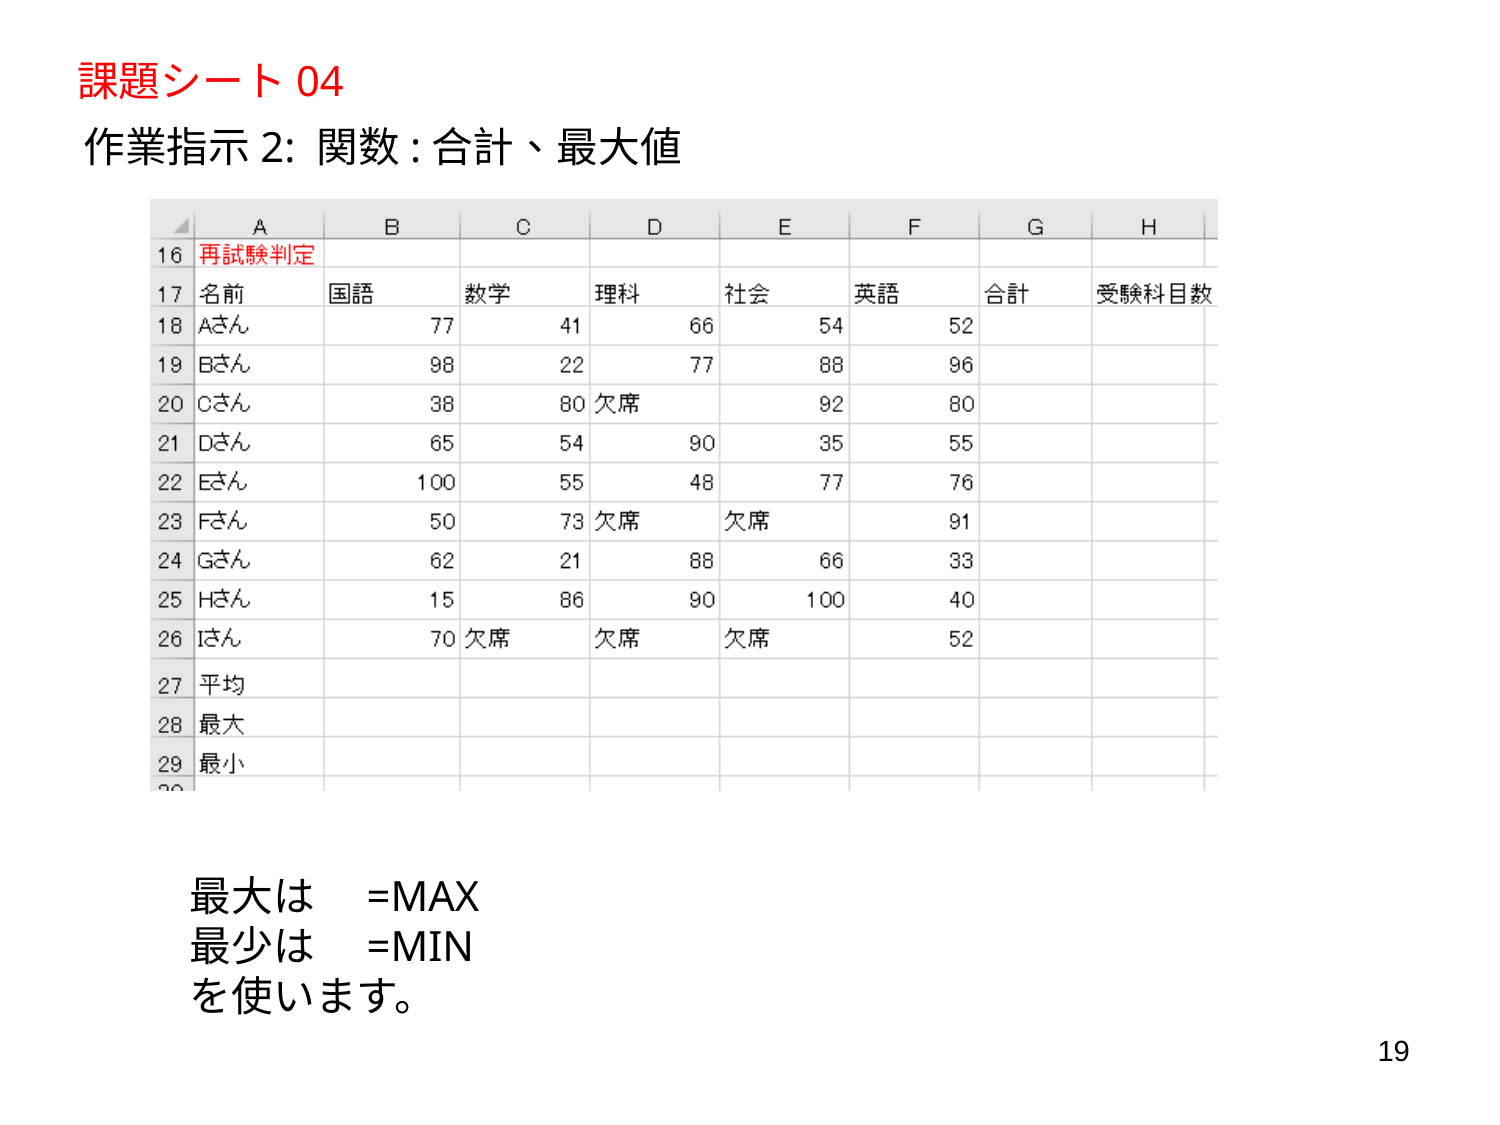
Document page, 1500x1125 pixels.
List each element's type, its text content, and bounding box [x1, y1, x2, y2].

text_box 最大は =MAX 最少は =MIN を使います。 [174, 862, 1475, 1028]
text_box 作業指示2: 関数:合計、最大値 [68, 113, 1369, 178]
slide_number 19 [1074, 1024, 1425, 1103]
text_box 課題シート04 [62, 47, 1366, 113]
picture [149, 199, 1218, 791]
